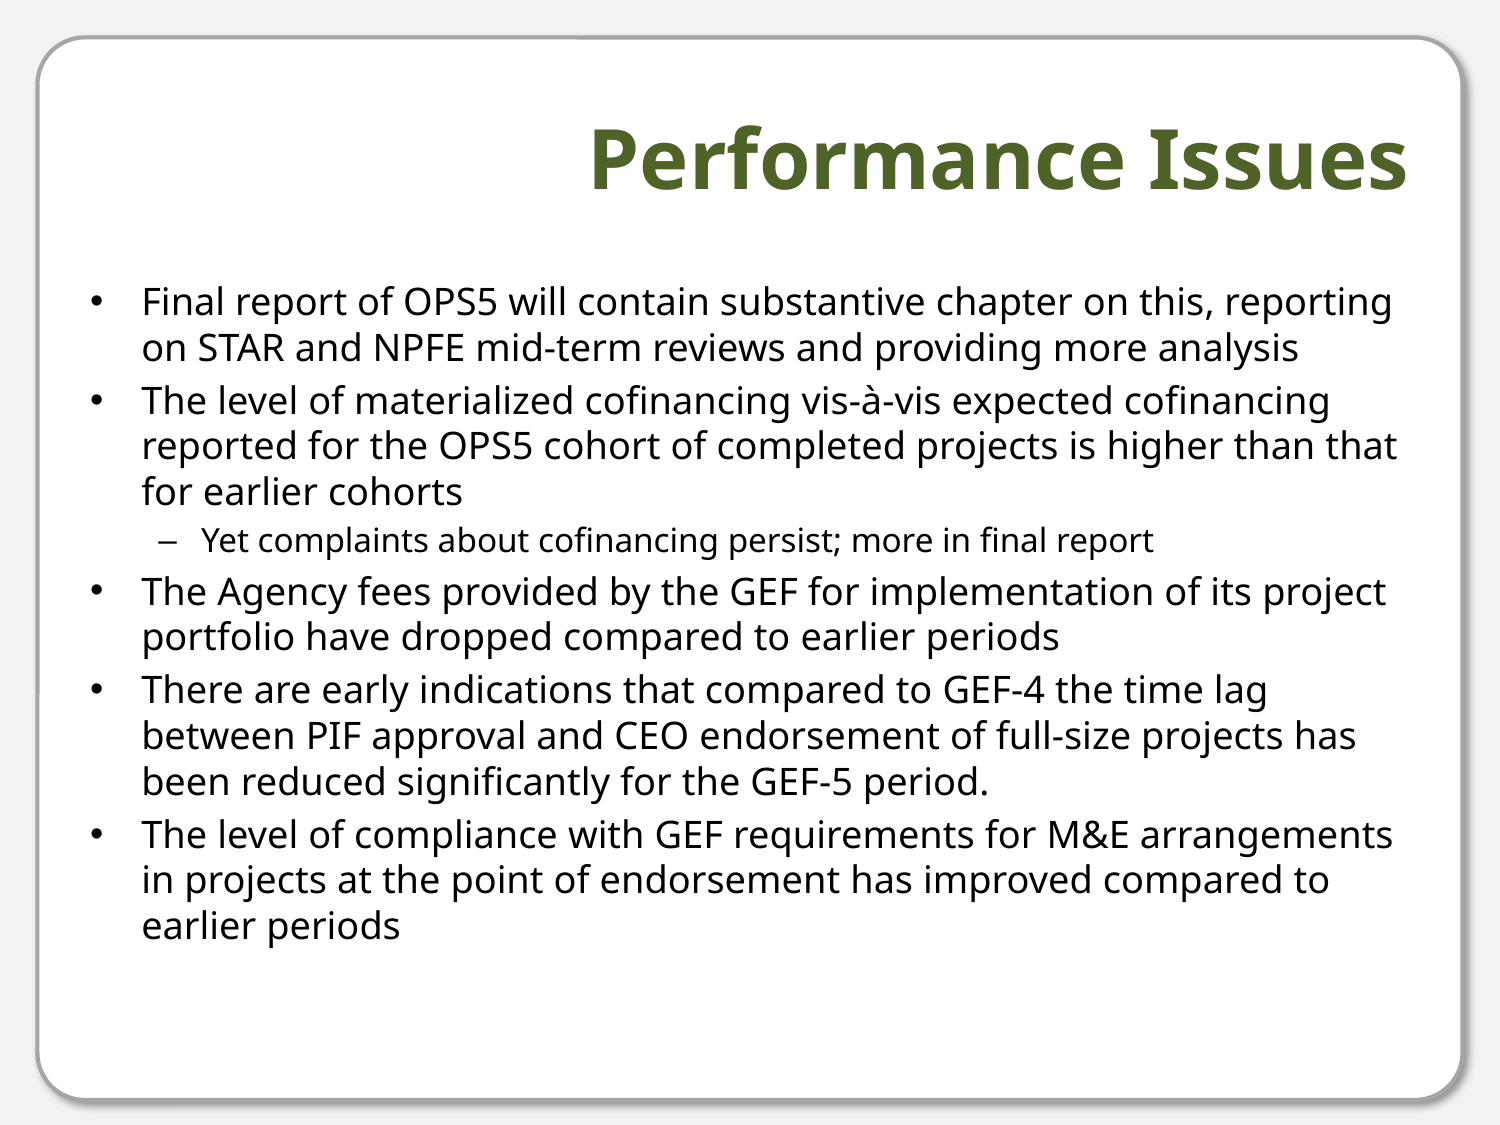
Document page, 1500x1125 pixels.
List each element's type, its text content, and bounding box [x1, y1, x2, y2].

list Final report of OPS5 will contain substantive chapter on this, reporting on STAR and NPFE mid-term reviews and providing more analysis The level of materialized cofinancing vis-à-vis expected cofinancing reported for the OPS5 cohort of completed projects is higher than that for earlier cohorts Yet complaints about cofinancing persist; more in final report The Agency fees provided by the GEF for implementation of its project portfolio have dropped compared to earlier periods There are early indications that compared to GEF-4 the time lag between PIF approval and CEO endorsement of full-size projects has been reduced significantly for the GEF-5 period. The level of compliance with GEF requirements for M&E arrangements in projects at the point of endorsement has improved compared to earlier periods [75, 270, 1425, 1013]
title Performance Issues [75, 62, 1425, 250]
